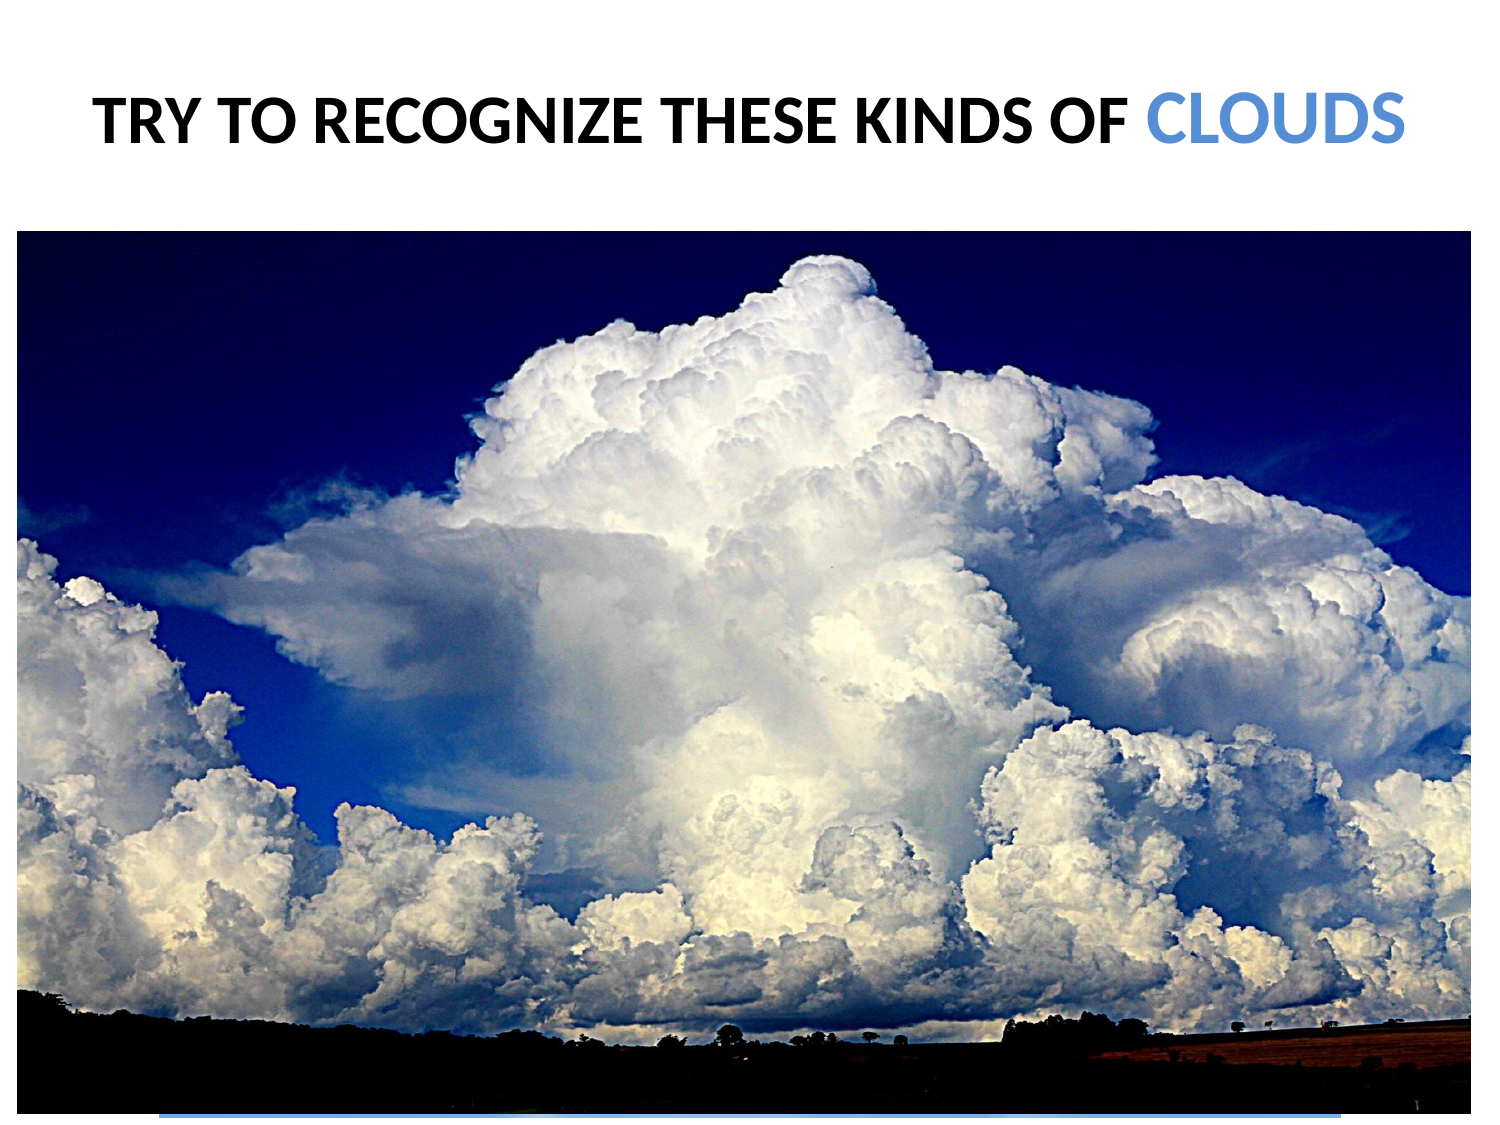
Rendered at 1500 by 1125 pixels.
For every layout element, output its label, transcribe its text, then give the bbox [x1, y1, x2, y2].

picture [17, 231, 1471, 1118]
title TRY TO RECOGNIZE THESE KINDS OF CLOUDS [75, 19, 1425, 207]
